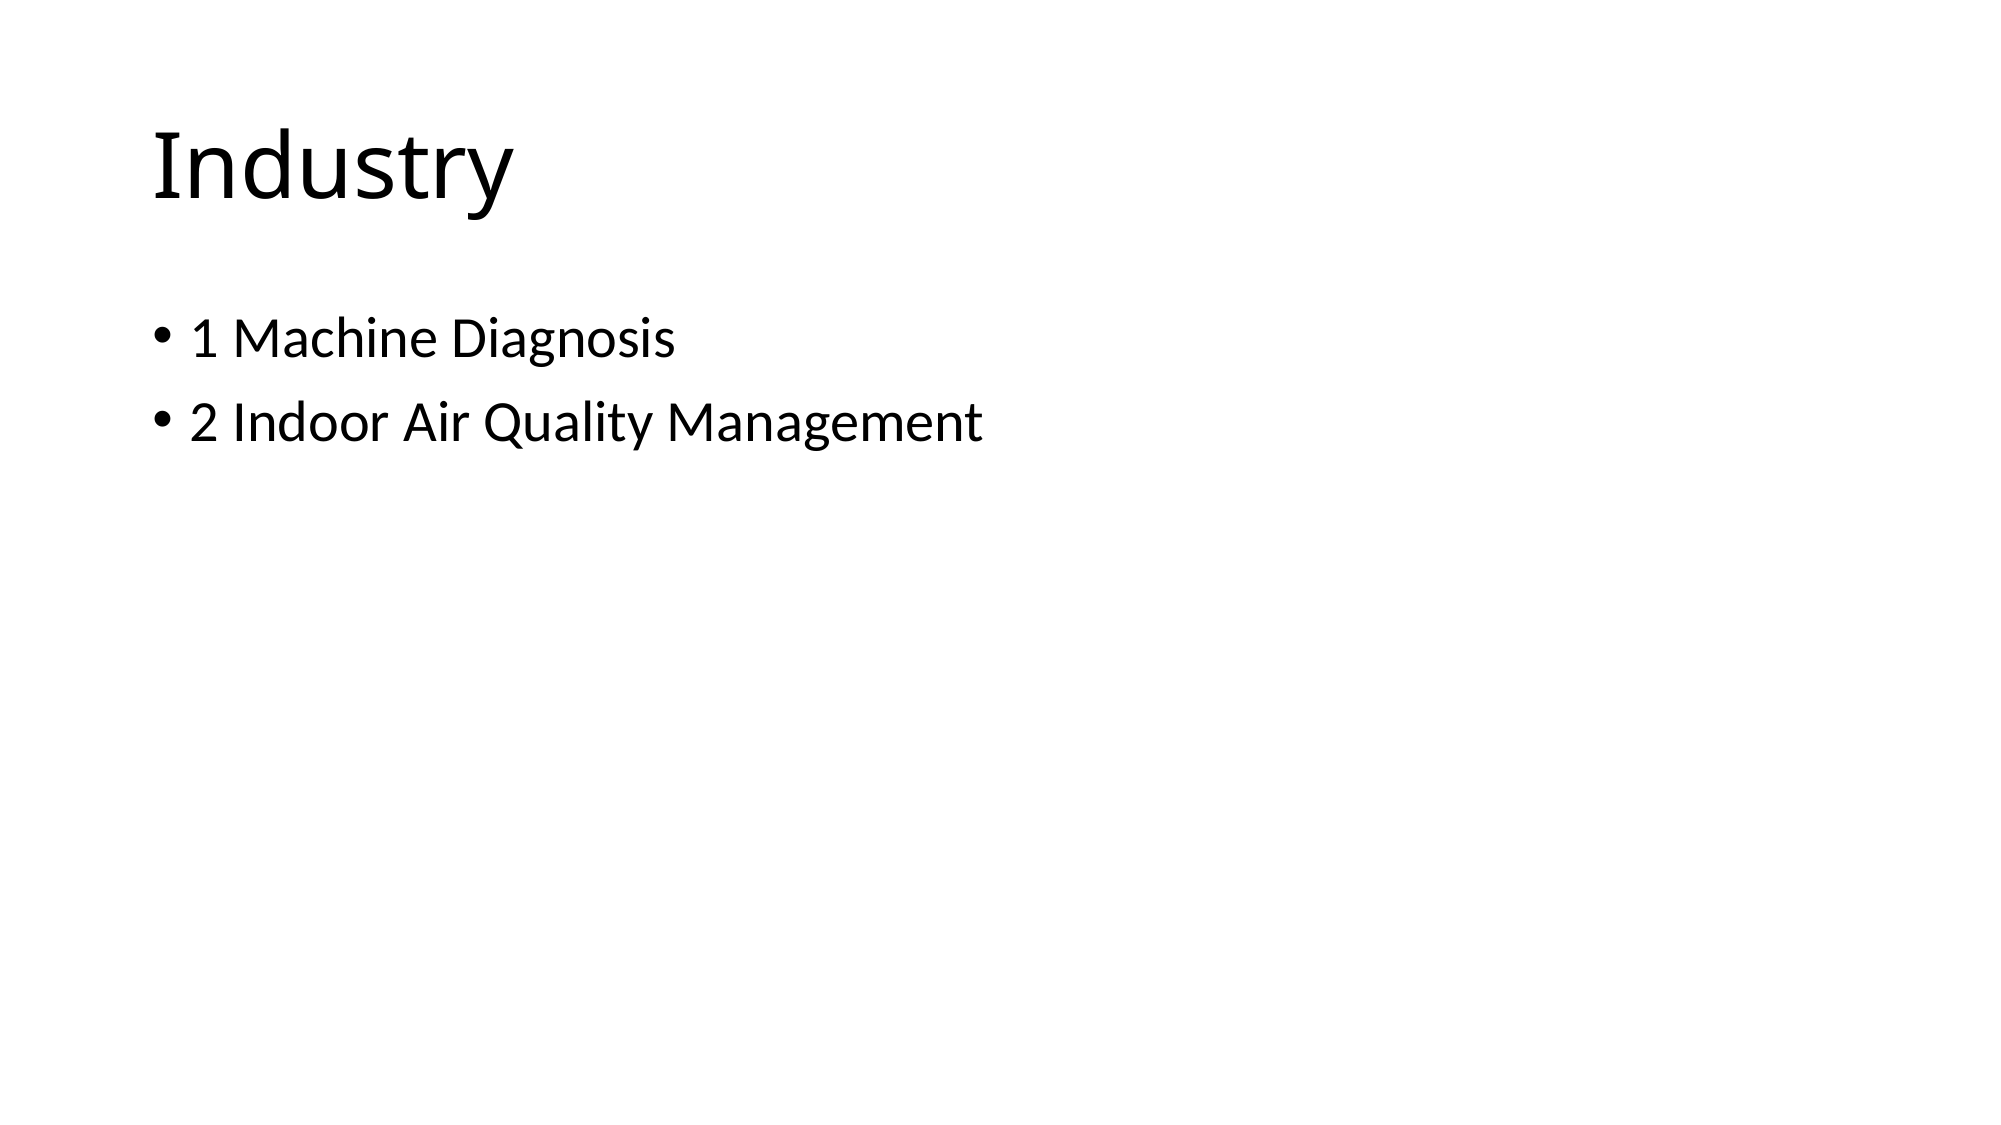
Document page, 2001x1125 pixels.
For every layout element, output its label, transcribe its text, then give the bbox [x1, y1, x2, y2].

list 1 Machine Diagnosis 2 Indoor Air Quality Management [137, 299, 1863, 1014]
title Industry [137, 59, 1863, 278]
